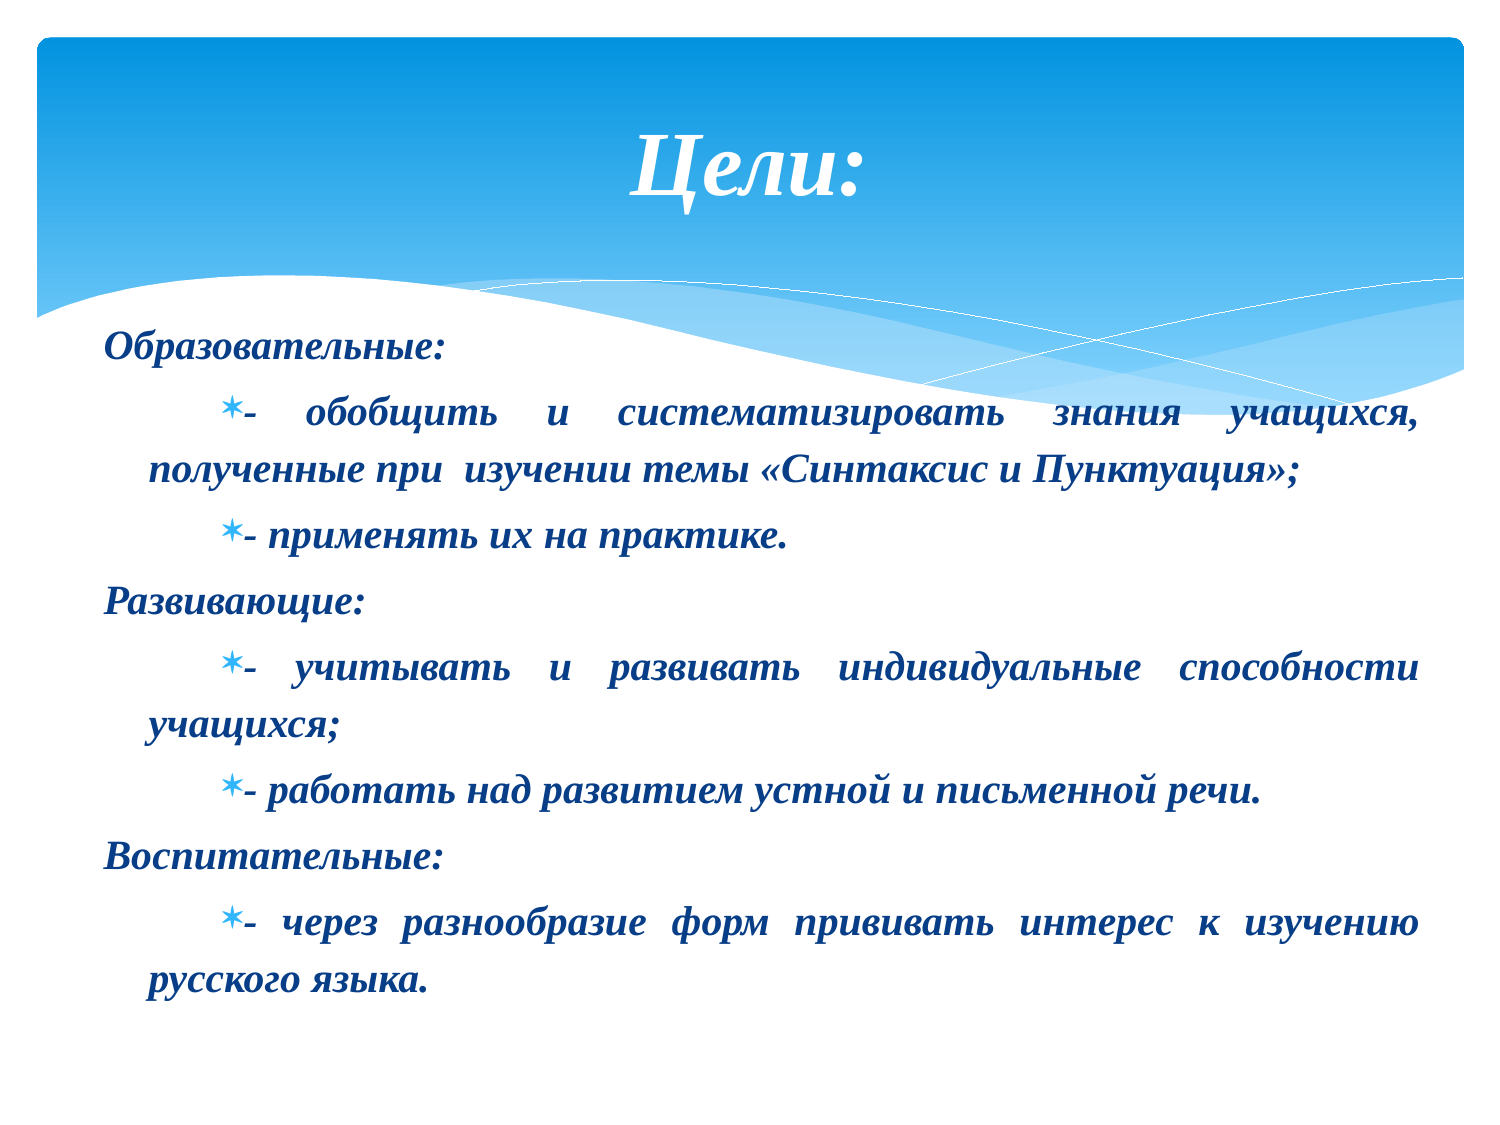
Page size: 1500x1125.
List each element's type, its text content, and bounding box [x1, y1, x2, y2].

list Образовательные: - обобщить и систематизировать знания учащихся, полученные при изучении темы «Синтаксис и Пунктуация»; - применять их на практике. Развивающие: - учитывать и развивать индивидуальные способности учащихся; - работать над развитием устной и письменной речи. Воспитательные: - через разнообразие форм прививать интерес к изучению русского языка. [88, 302, 1436, 1059]
title Цели: [75, 55, 1425, 261]
